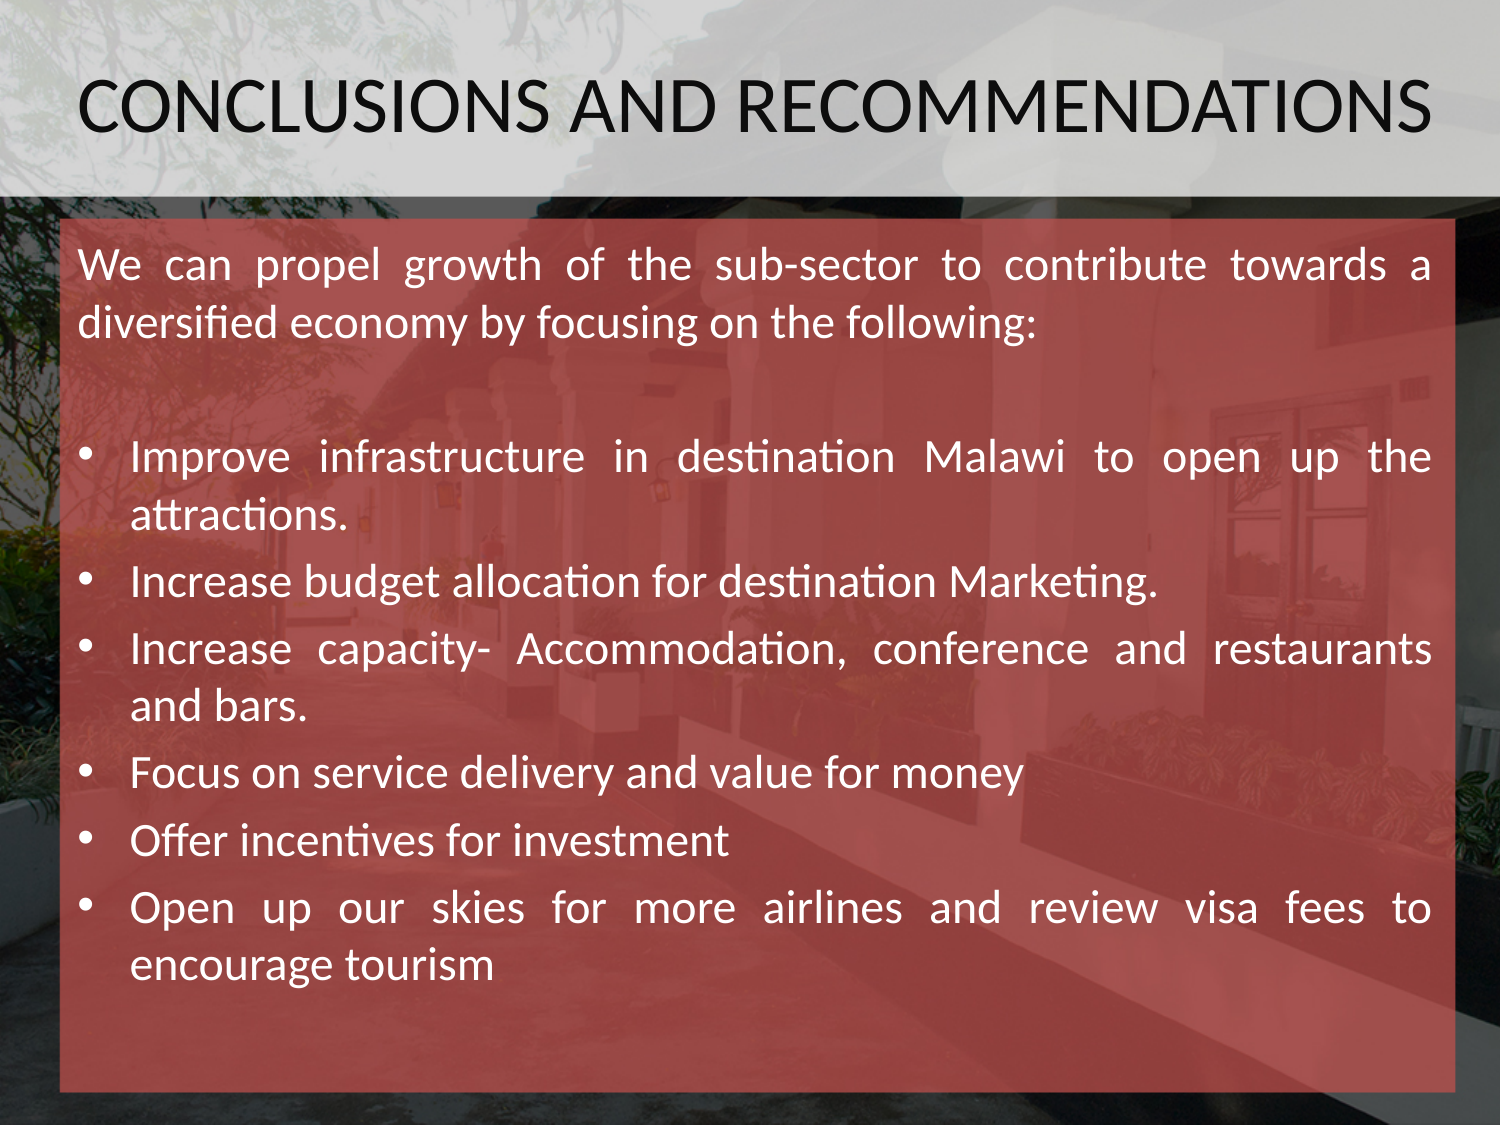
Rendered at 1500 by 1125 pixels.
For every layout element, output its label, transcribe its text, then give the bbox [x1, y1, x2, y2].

title CONCLUSIONS AND RECOMMENDATIONS [37, 6, 1475, 194]
list We can propel growth of the sub-sector to contribute towards a diversified economy by focusing on the following: Improve infrastructure in destination Malawi to open up the attractions. Increase budget allocation for destination Marketing. Increase capacity- Accommodation, conference and restaurants and bars. Focus on service delivery and value for money Offer incentives for investment Open up our skies for more airlines and review visa fees to encourage tourism [62, 224, 1450, 1005]
picture [0, 0, 1500, 1125]
